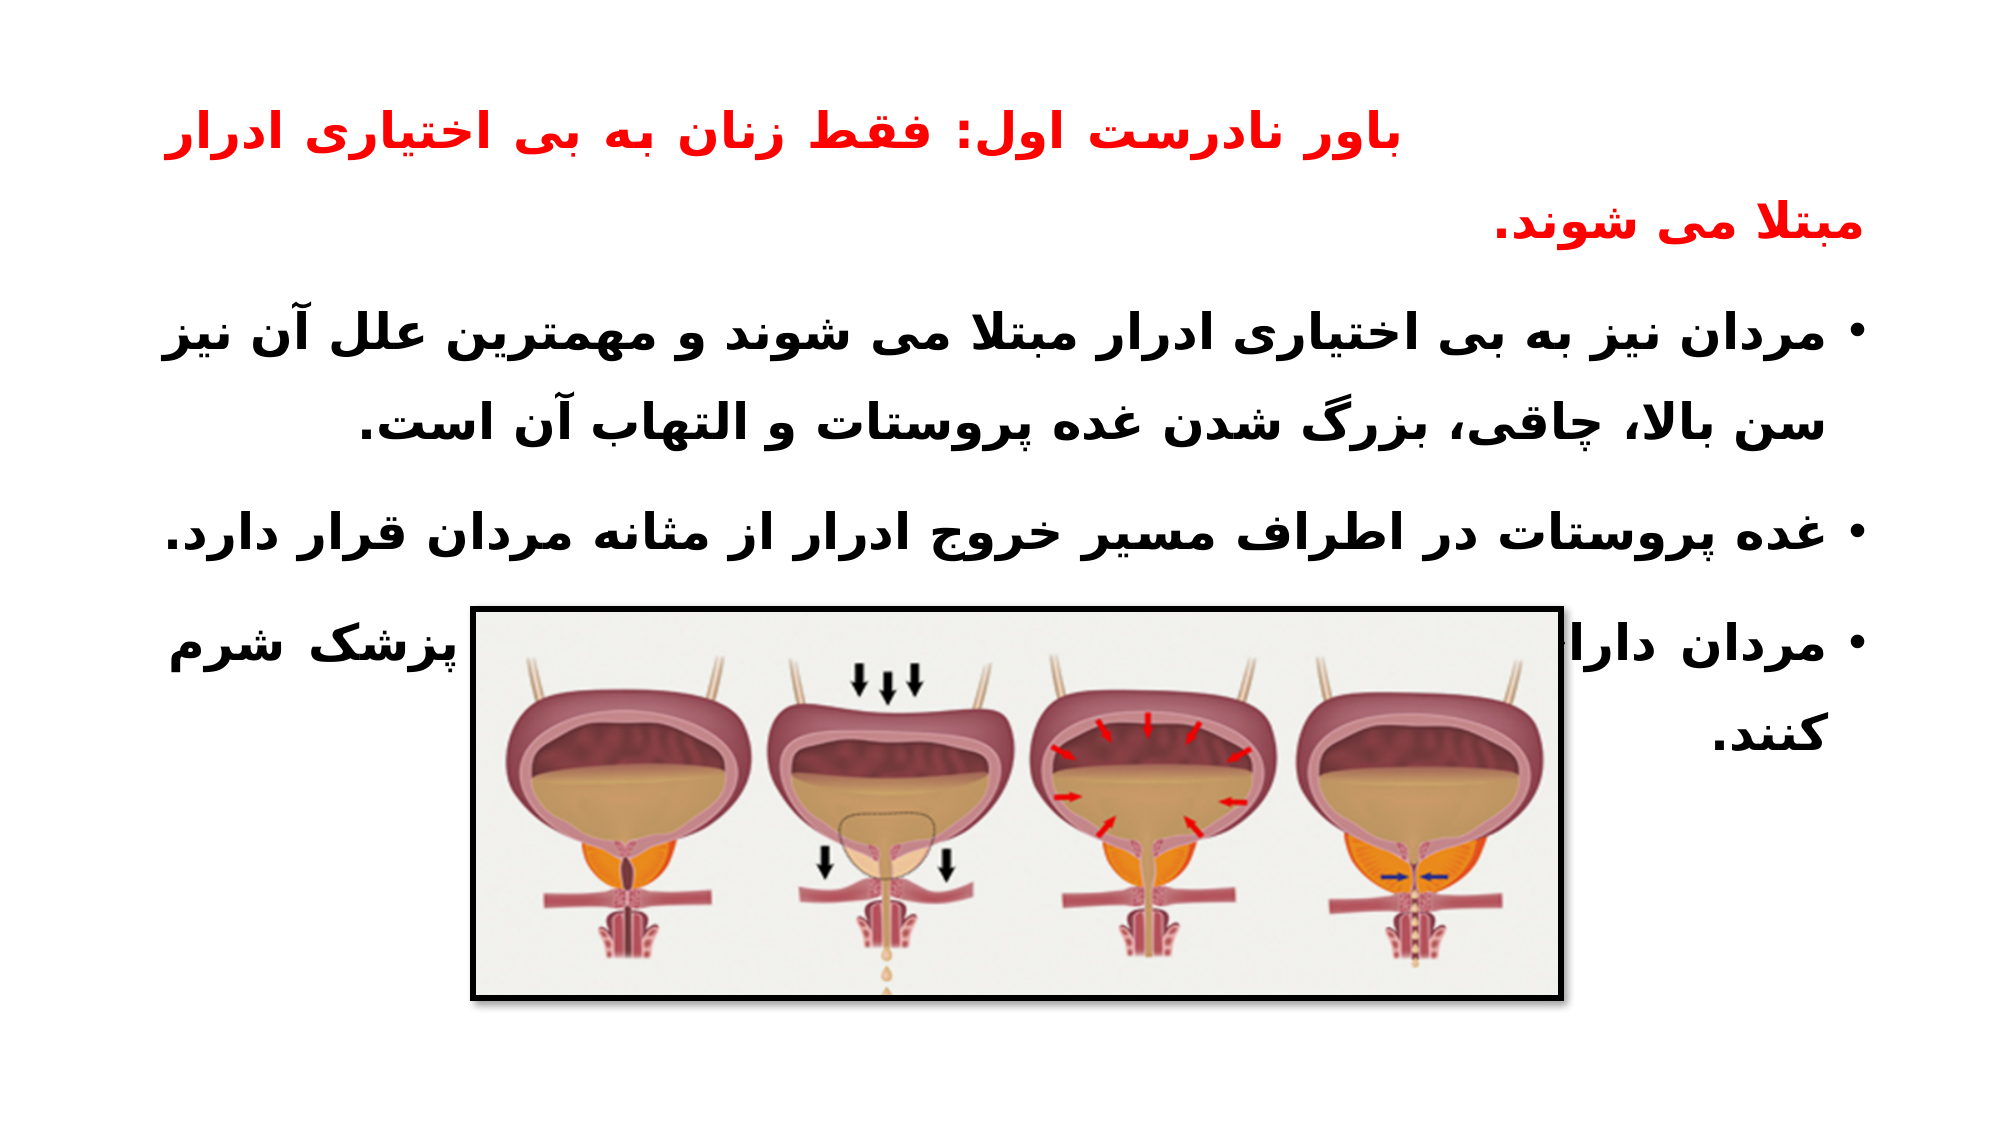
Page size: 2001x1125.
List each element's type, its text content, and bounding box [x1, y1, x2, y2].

list باور نادرست اول: فقط زنان به بی اختیاری ادرار مبتلا می شوند. مردان نیز به بی اختیاری ادرار مبتلا می شوند و مهمترین علل آن نیز سن بالا، چاقی، بزرگ شدن غده پروستات و التهاب آن است. غده پروستات در اطراف مسیر خروج ادرار از مثانه مردان قرار دارد. مردان دارای بی اختیاری ادرار هم نباید از مراجعه به پزشک شرم کنند. [147, 60, 1882, 1028]
picture [476, 612, 1558, 996]
text_box [624, 509, 1375, 570]
